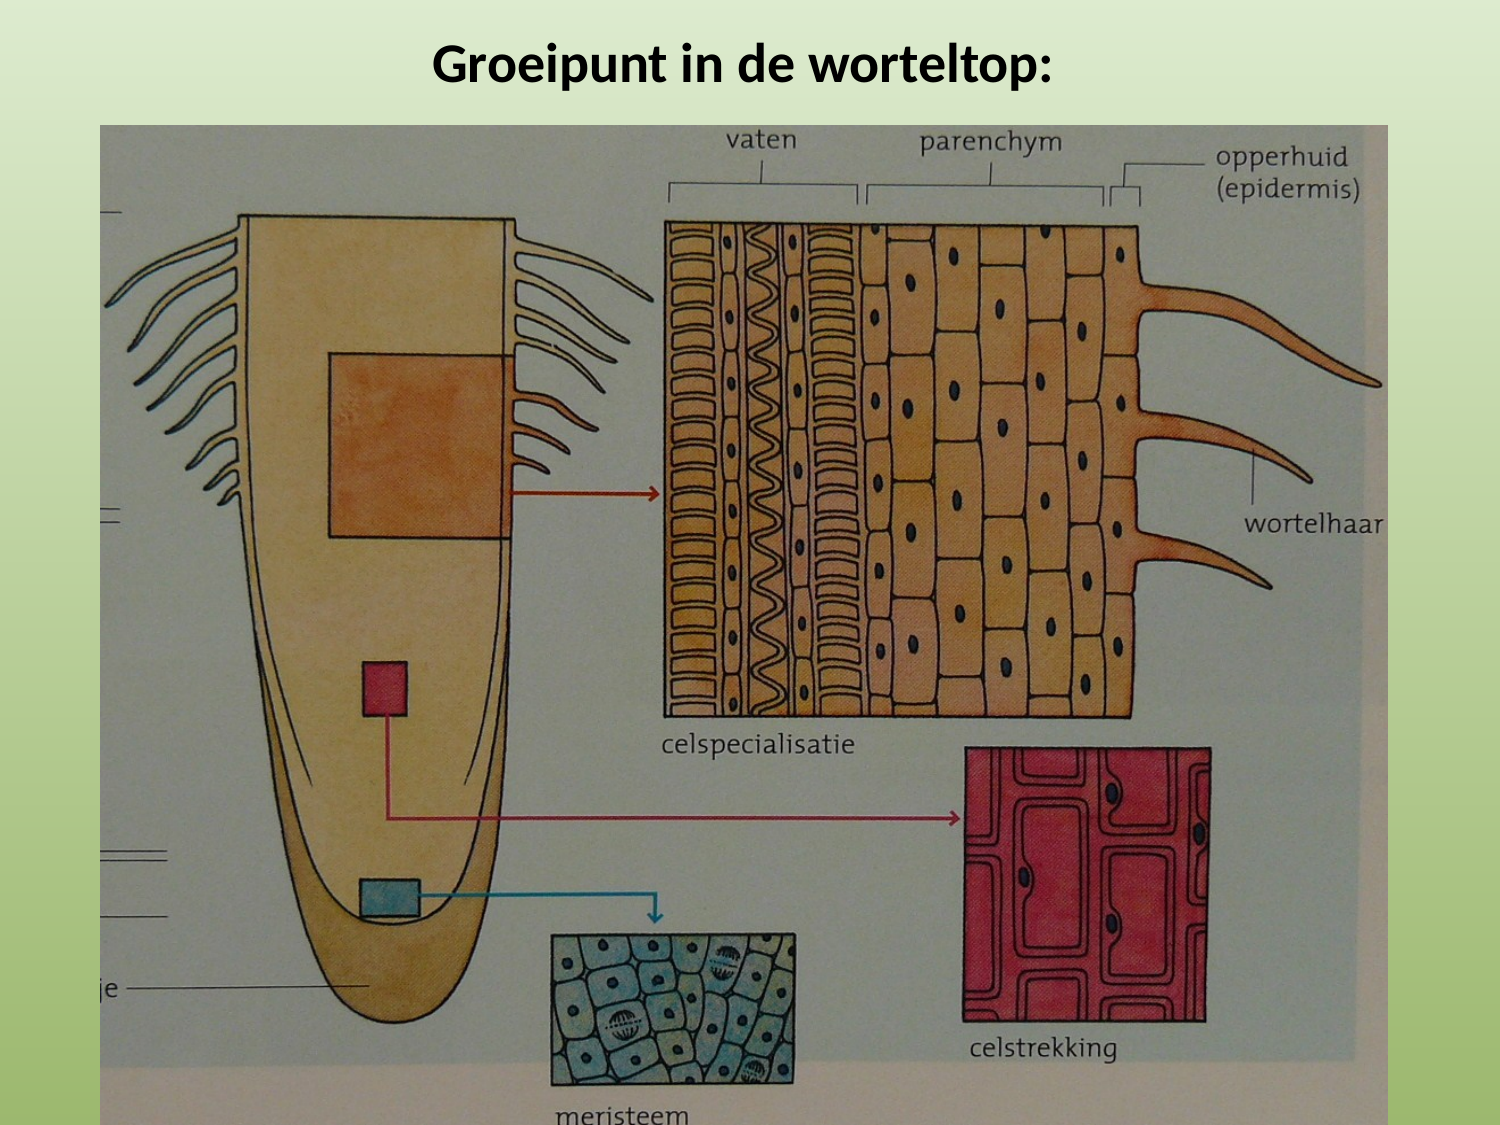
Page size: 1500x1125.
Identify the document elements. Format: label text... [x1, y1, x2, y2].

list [99, 125, 1388, 1125]
title Groeipunt in de worteltop: [75, 19, 1425, 102]
